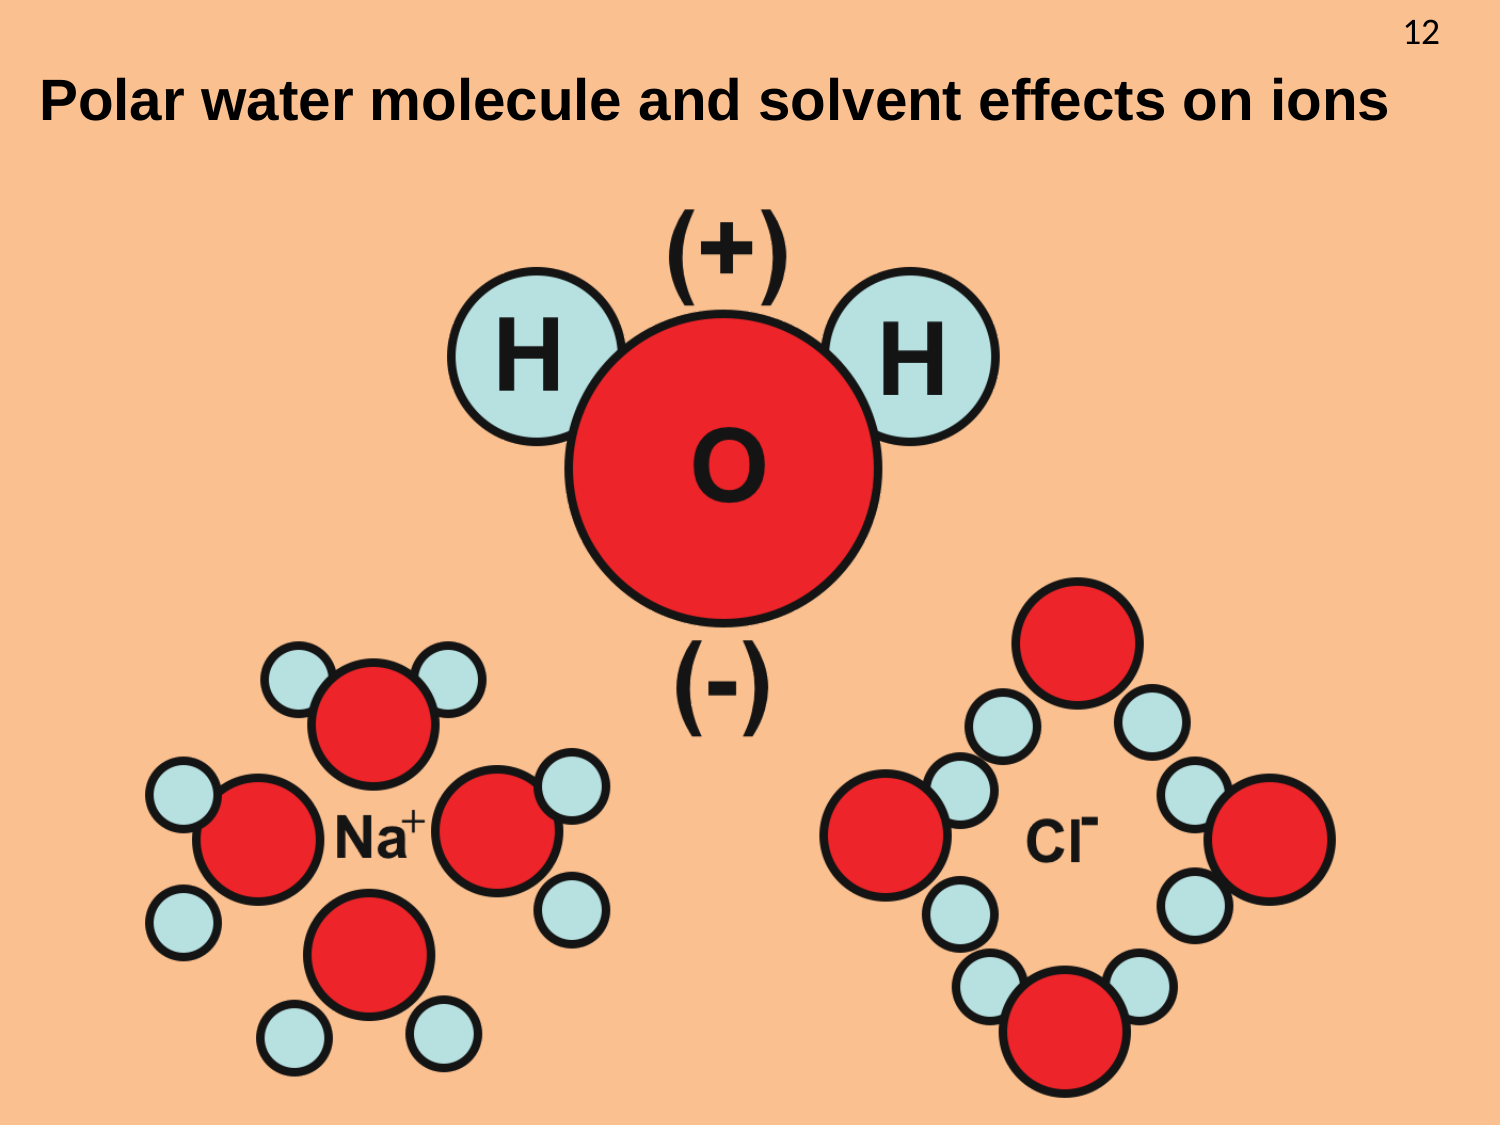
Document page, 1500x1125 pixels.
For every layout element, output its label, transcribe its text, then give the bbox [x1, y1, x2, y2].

picture [143, 187, 1338, 1101]
text_box Polar water molecule and solvent effects on ions [24, 49, 1463, 140]
text_box 12 [1387, 0, 1500, 60]
